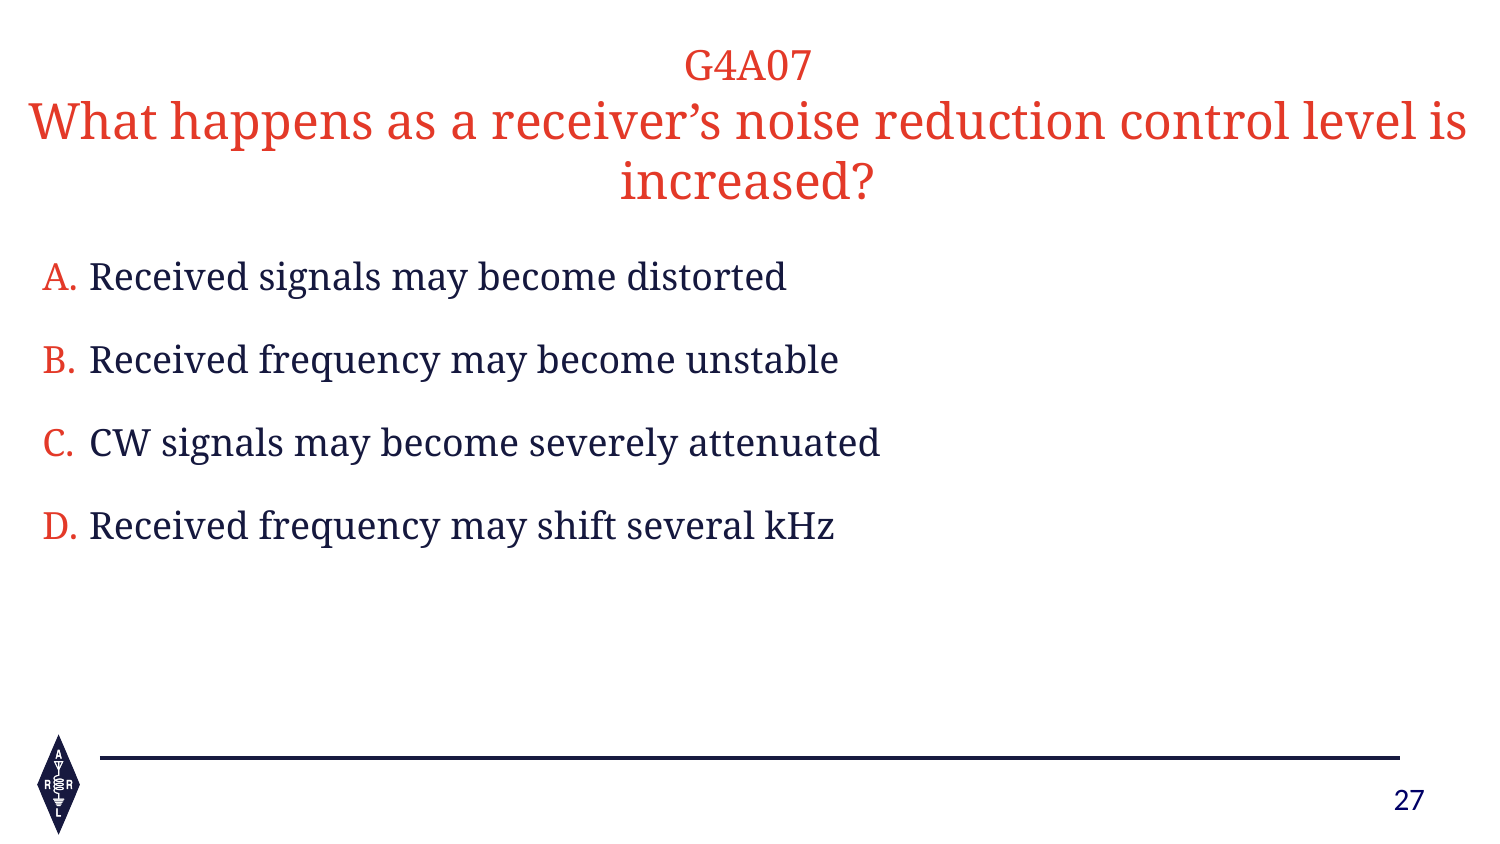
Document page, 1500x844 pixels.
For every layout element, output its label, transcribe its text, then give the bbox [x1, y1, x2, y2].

list Received signals may become distorted Received frequency may become unstable CW signals may become severely attenuated Received frequency may shift several kHz [42, 224, 1449, 738]
title G4A07 What happens as a receiver’s noise reduction control level is increased? [23, 33, 1473, 202]
picture [37, 734, 80, 835]
slide_number 27 [1074, 768, 1425, 827]
